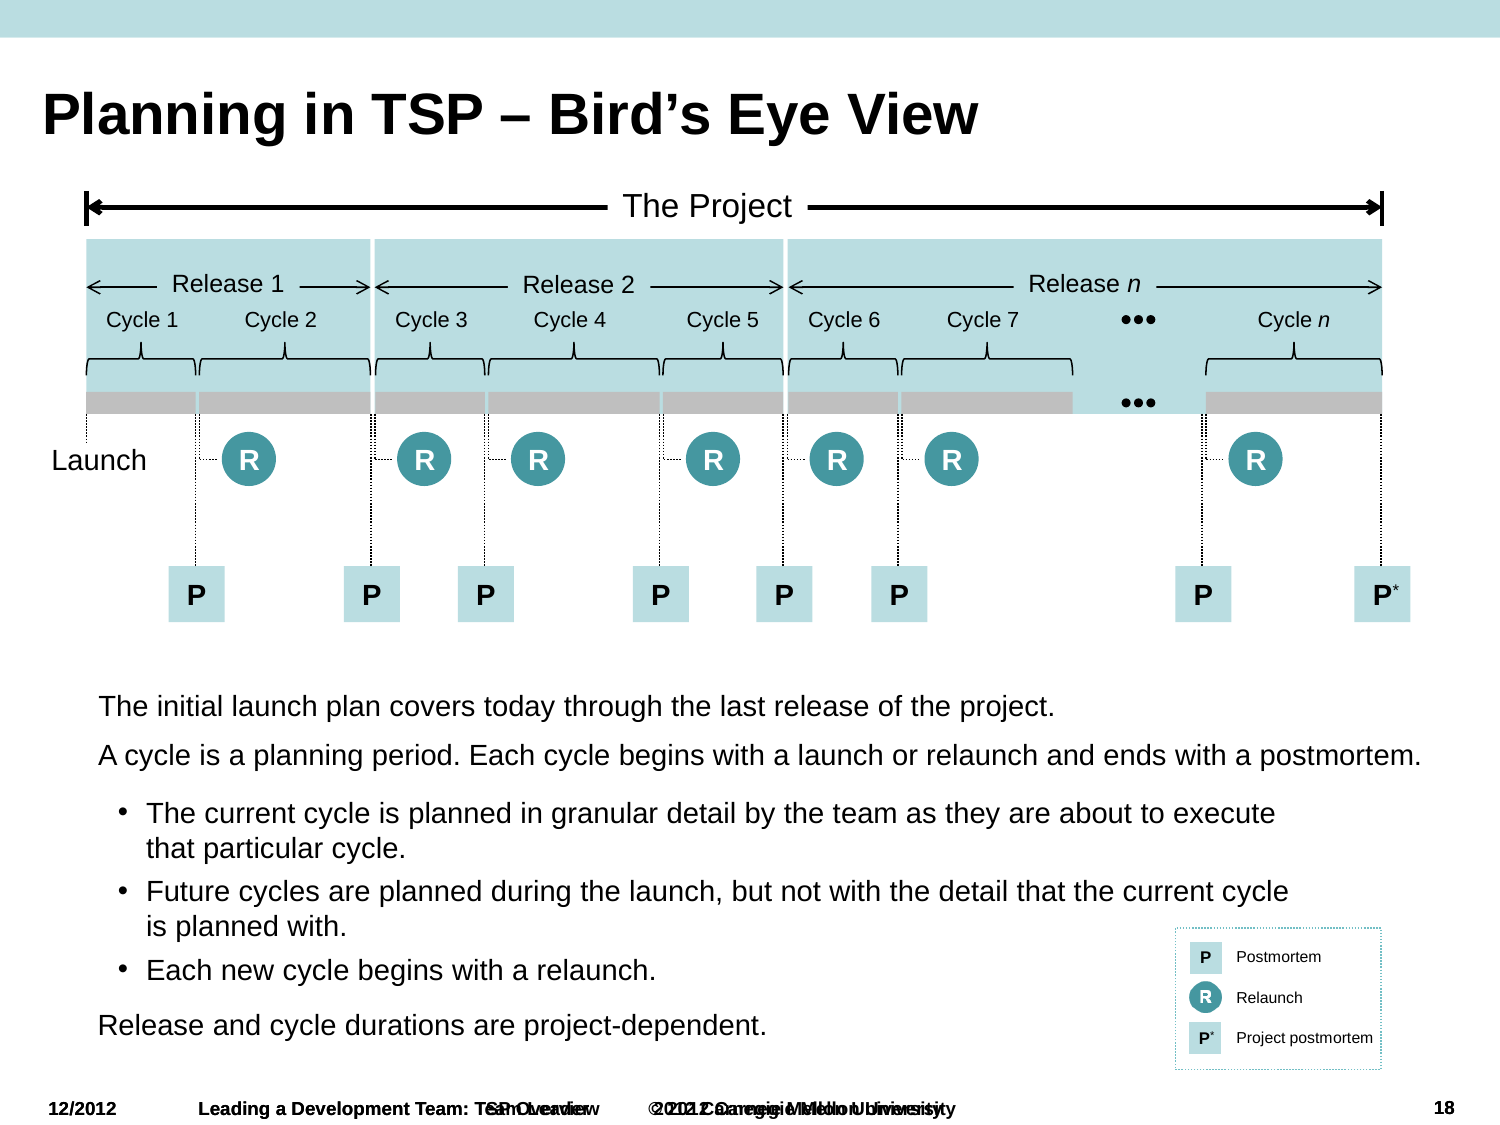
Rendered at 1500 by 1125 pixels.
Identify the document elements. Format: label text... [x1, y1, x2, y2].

text_box Launch [36, 433, 163, 484]
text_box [168, 413, 1416, 623]
text_box The initial launch plan covers today through the last release of the project. [83, 679, 1085, 728]
text_box A cycle is a planning period. [83, 728, 454, 779]
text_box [86, 176, 1383, 298]
text_box The current cycle is planned in granular detail by the team as they are about to execute that particular cycle. Future cycles are planned during the launch, but not with the detail that the current cycle is planned with. Each new cycle begins with a relaunch. [74, 786, 1313, 994]
text_box Release and cycle durations are project-dependent. [82, 999, 784, 1049]
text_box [1175, 927, 1387, 1070]
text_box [85, 298, 1383, 415]
title Planning in TSP – Bird’s Eye View [42, 89, 1438, 147]
text_box Each cycle begins with a launch or relaunch and ends with a postmortem. [454, 728, 1468, 779]
